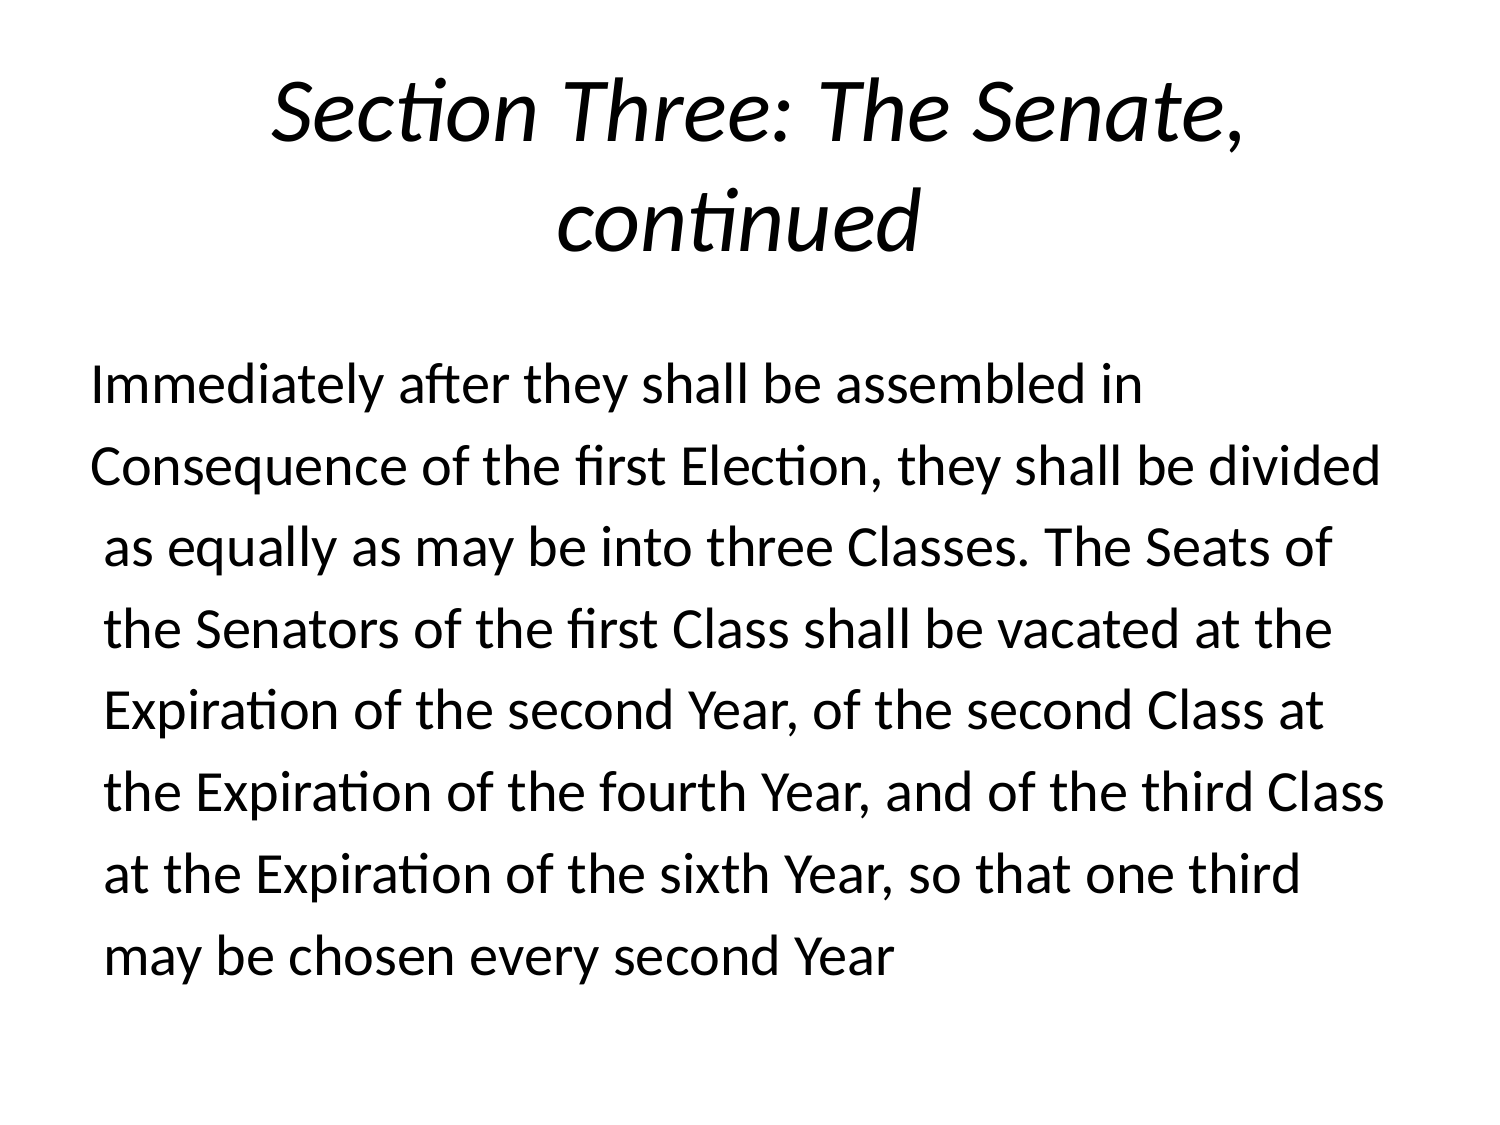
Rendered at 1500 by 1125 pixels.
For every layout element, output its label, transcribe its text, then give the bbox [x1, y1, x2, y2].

list Immediately after they shall be assembled in Consequence of the first Election, they shall be divided as equally as may be into three Classes. The Seats of the Senators of the first Class shall be vacated at the Expiration of the second Year, of the second Class at the Expiration of the fourth Year, and of the third Class at the Expiration of the sixth Year, so that one third may be chosen every second Year [74, 337, 1426, 1006]
title Section Three: The Senate, continued [74, 44, 1426, 276]
